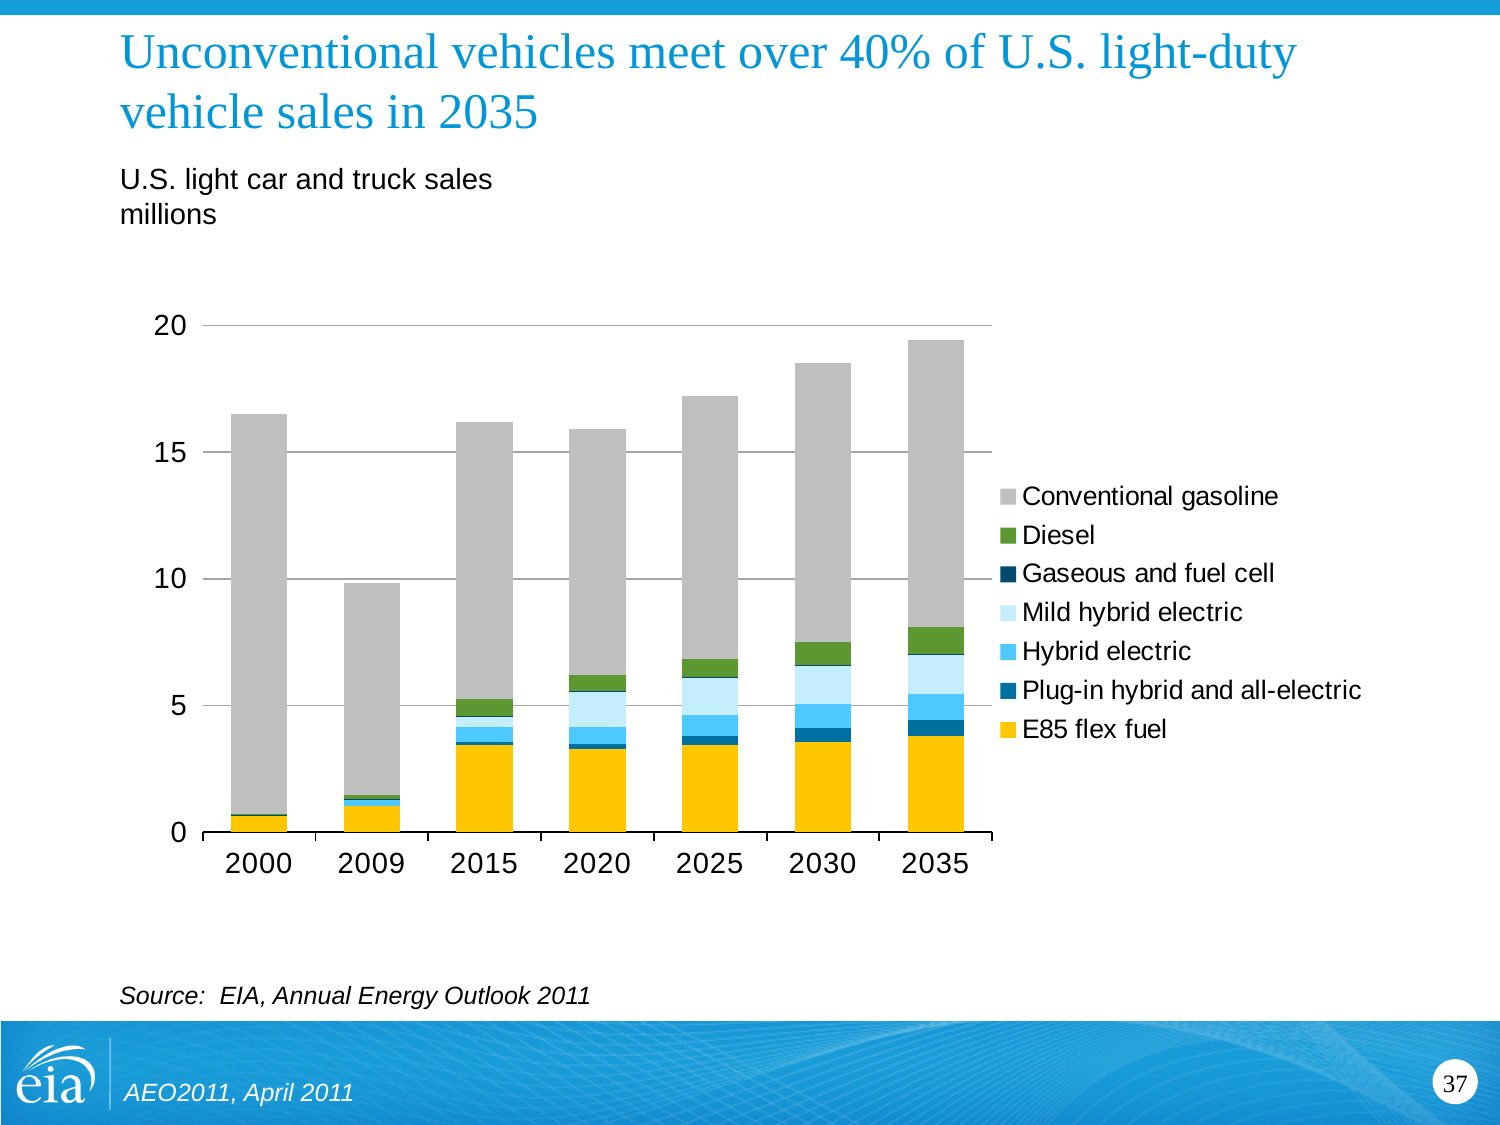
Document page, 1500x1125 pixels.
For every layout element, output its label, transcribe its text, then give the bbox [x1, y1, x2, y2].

list U.S. light car and truck sales millions [104, 146, 761, 238]
title Unconventional vehicles meet over 40% of U.S. light-duty vehicle sales in 2035 [105, 11, 1425, 140]
list Source: EIA, Annual Energy Outlook 2011 [104, 976, 1408, 1018]
slide_number 37 [1424, 1052, 1487, 1113]
chart [112, 291, 1400, 928]
footer AEO2011, April 2011 [109, 1048, 571, 1114]
picture [2, 1021, 1500, 1125]
